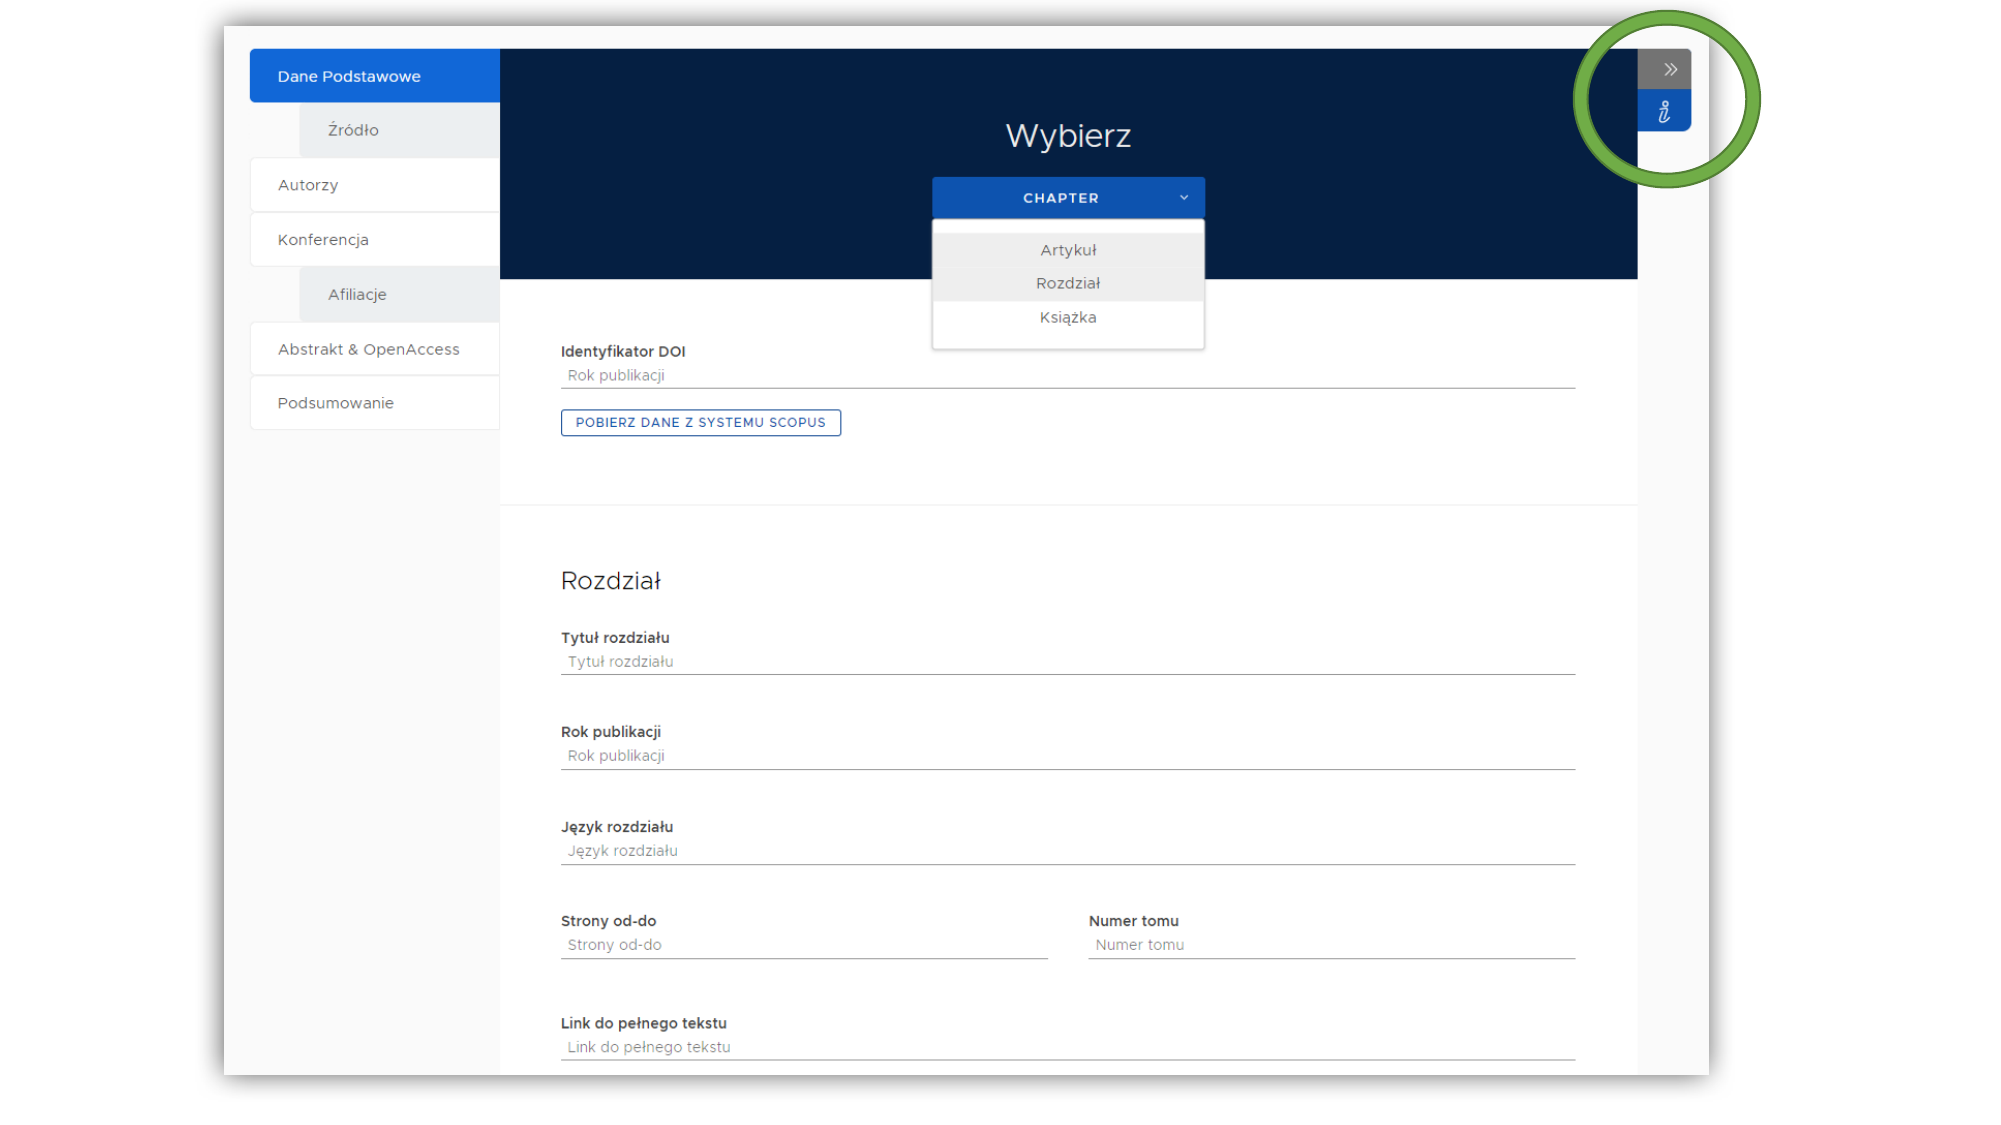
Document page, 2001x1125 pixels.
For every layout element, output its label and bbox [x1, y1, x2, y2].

text_box [1612, 9, 1762, 180]
picture [224, 26, 1709, 1076]
